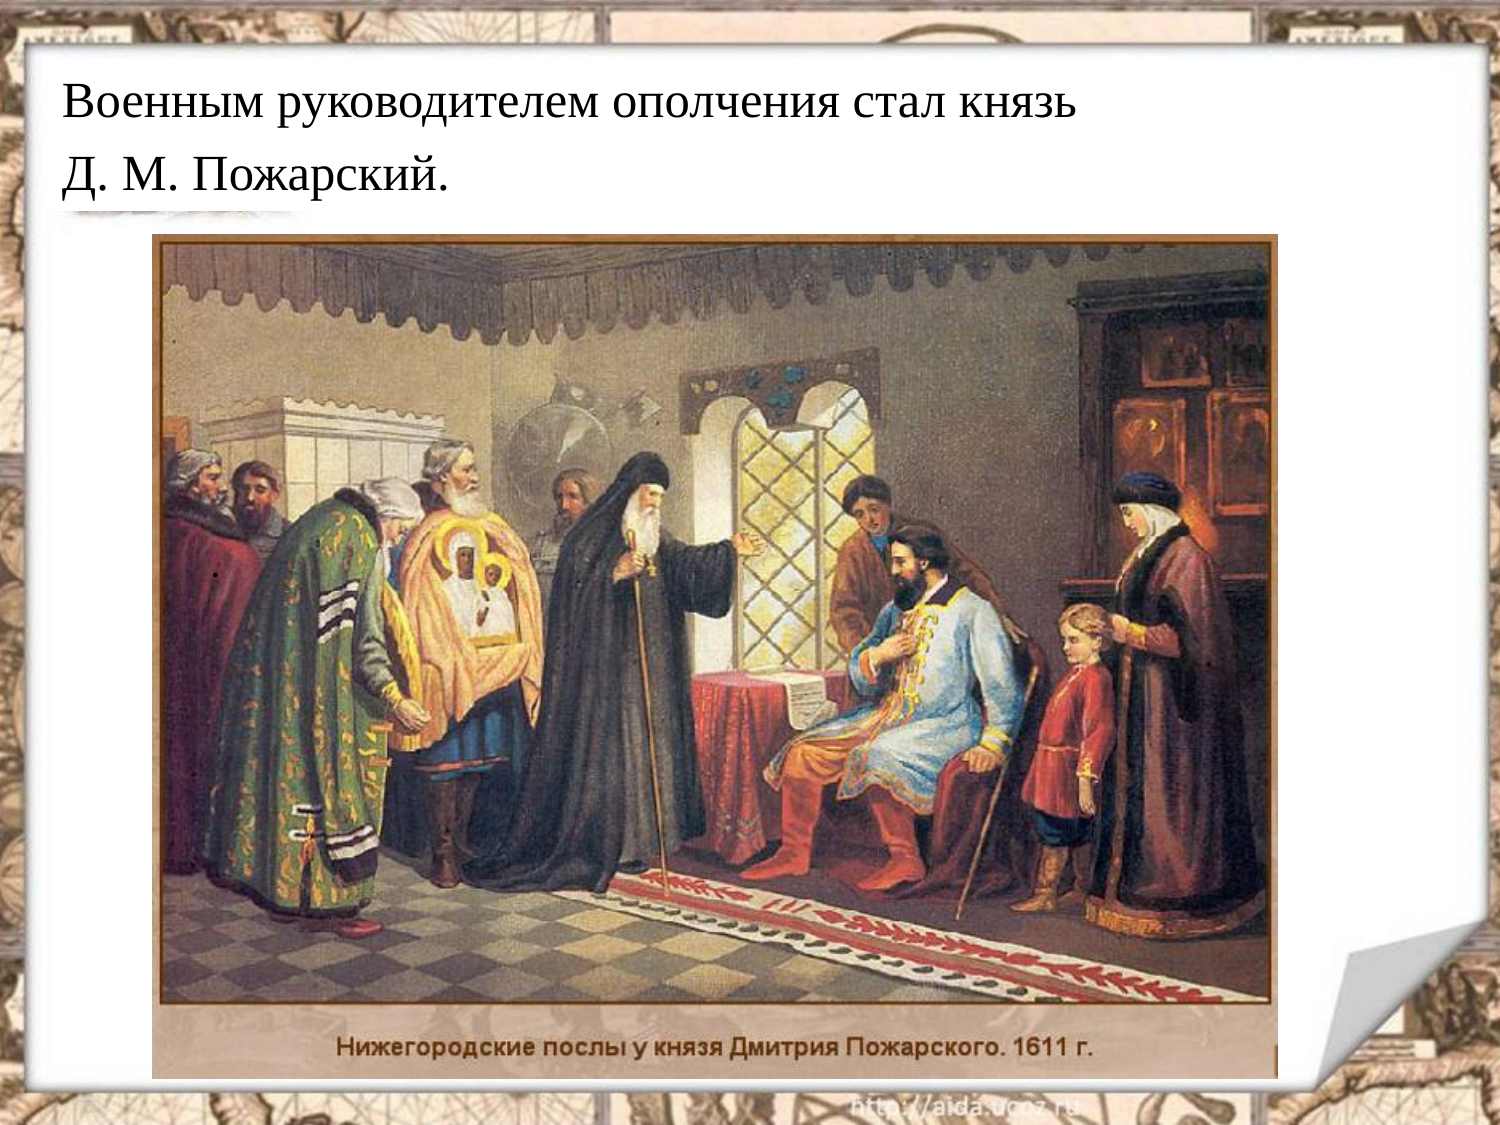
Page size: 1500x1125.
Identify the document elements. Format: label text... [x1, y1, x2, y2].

picture [0, 0, 1500, 1125]
title Военным руководителем ополчения стал князь Д. М. Пожарский. [46, 58, 1442, 212]
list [152, 234, 1278, 1079]
